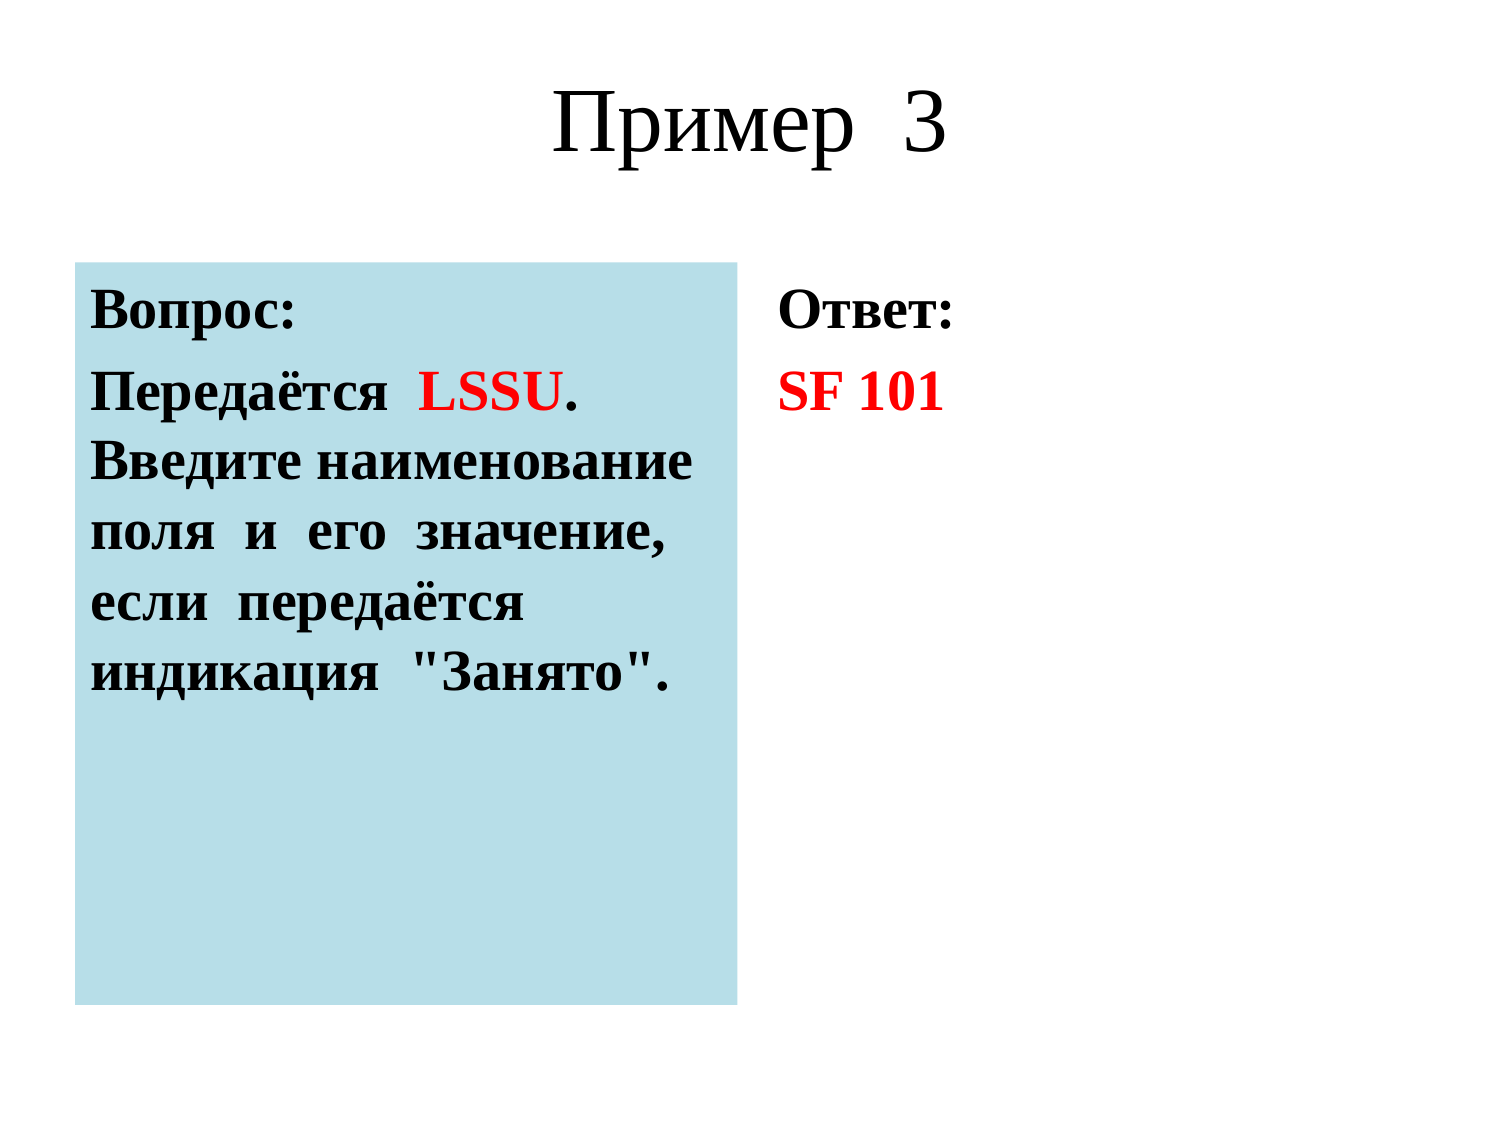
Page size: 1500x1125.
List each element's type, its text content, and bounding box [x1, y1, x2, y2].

list Ответ: SF 101 [762, 262, 1425, 1005]
title Пример 3 [75, 45, 1425, 185]
list Вопрос: Передаётся LSSU. Введите наименование поля и его значение, если передаётся индикация "Занято". [75, 262, 738, 1005]
